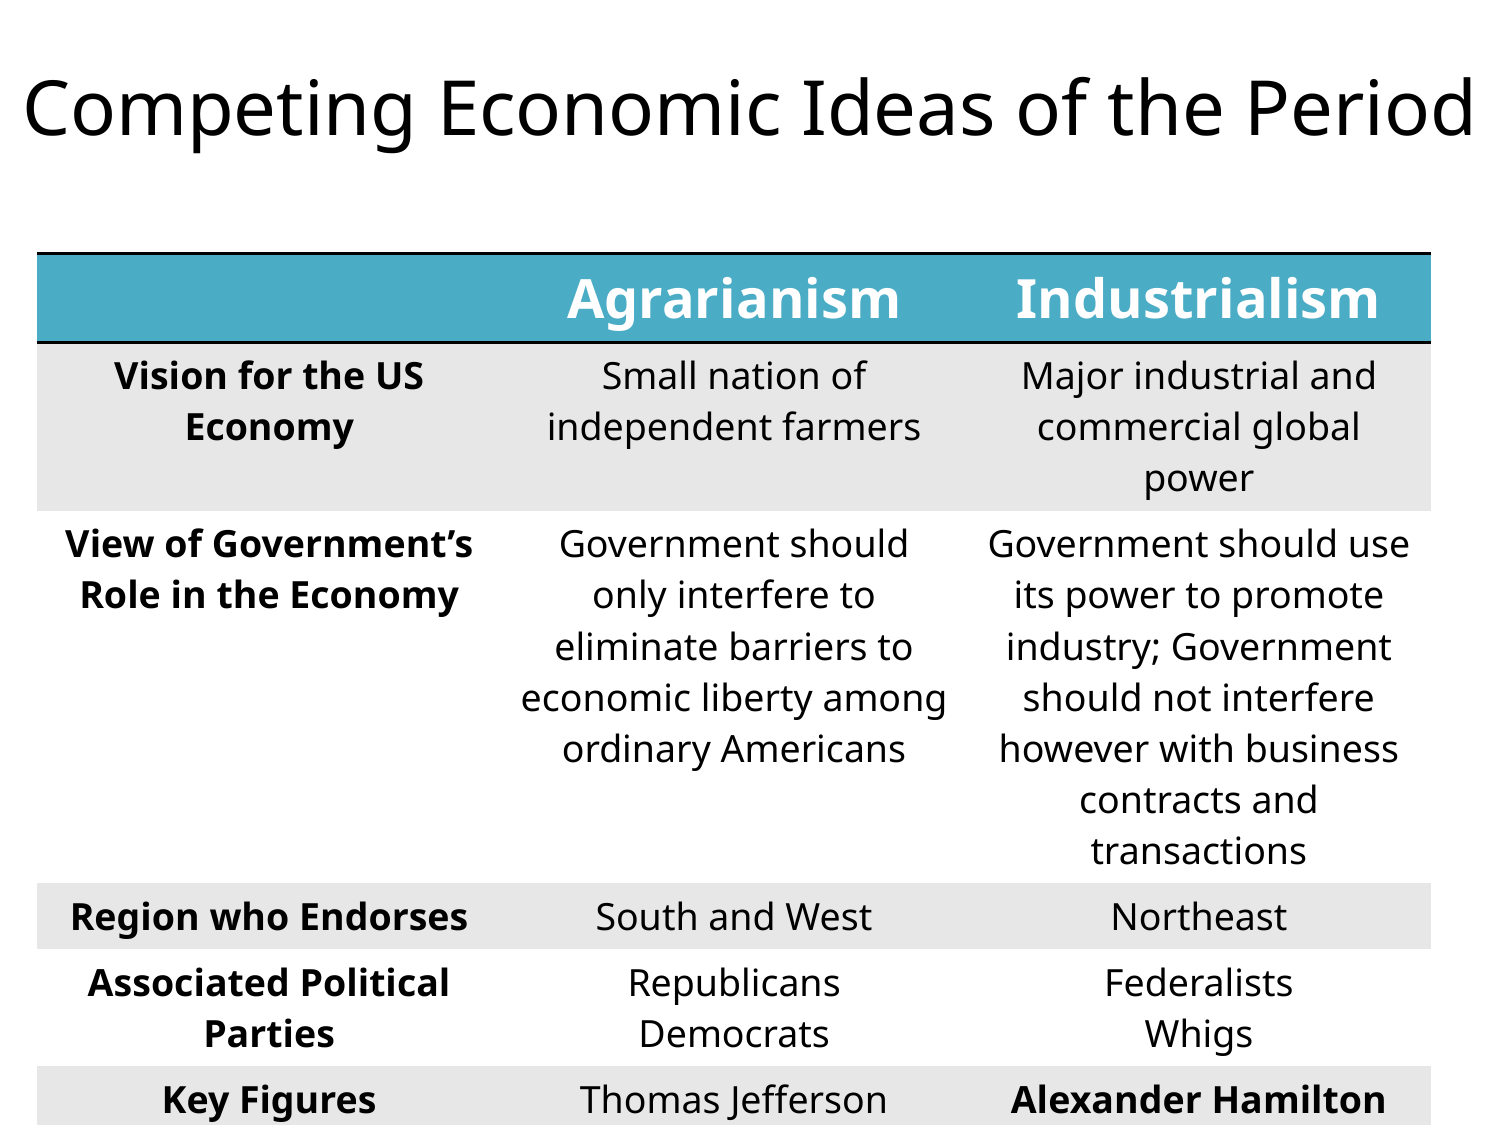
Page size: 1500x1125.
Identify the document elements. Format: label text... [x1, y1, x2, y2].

table_cell Thomas Jefferson James Madison Andrew Jackson [502, 1066, 967, 1125]
table_cell Republicans Democrats [502, 949, 967, 1066]
table_cell Federalists Whigs [967, 949, 1431, 1066]
table_cell Northeast [967, 883, 1431, 949]
table_cell Associated Political Parties [37, 949, 502, 1066]
table_cell Small nation of independent farmers [502, 344, 967, 511]
table_cell Alexander Hamilton John Adams John Marshall [967, 1066, 1431, 1125]
table_cell Government should only interfere to eliminate barriers to economic liberty among ordinary Americans [502, 511, 967, 883]
table_header Industrialism [967, 255, 1431, 341]
table_cell Government should use its power to promote industry; Government should not interfere however with business contracts and transactions [967, 511, 1431, 883]
title Competing Economic Ideas of the Period [0, 11, 1500, 199]
table_cell South and West [502, 883, 967, 949]
table_cell Vision for the US Economy [37, 344, 502, 511]
table_cell Region who Endorses [37, 883, 502, 949]
table_cell Key Figures [37, 1066, 502, 1125]
table_header Agrarianism [502, 255, 967, 341]
table_header [37, 255, 502, 341]
table_cell Major industrial and commercial global power [967, 344, 1431, 511]
table_cell View of Government’s Role in the Economy [37, 511, 502, 883]
